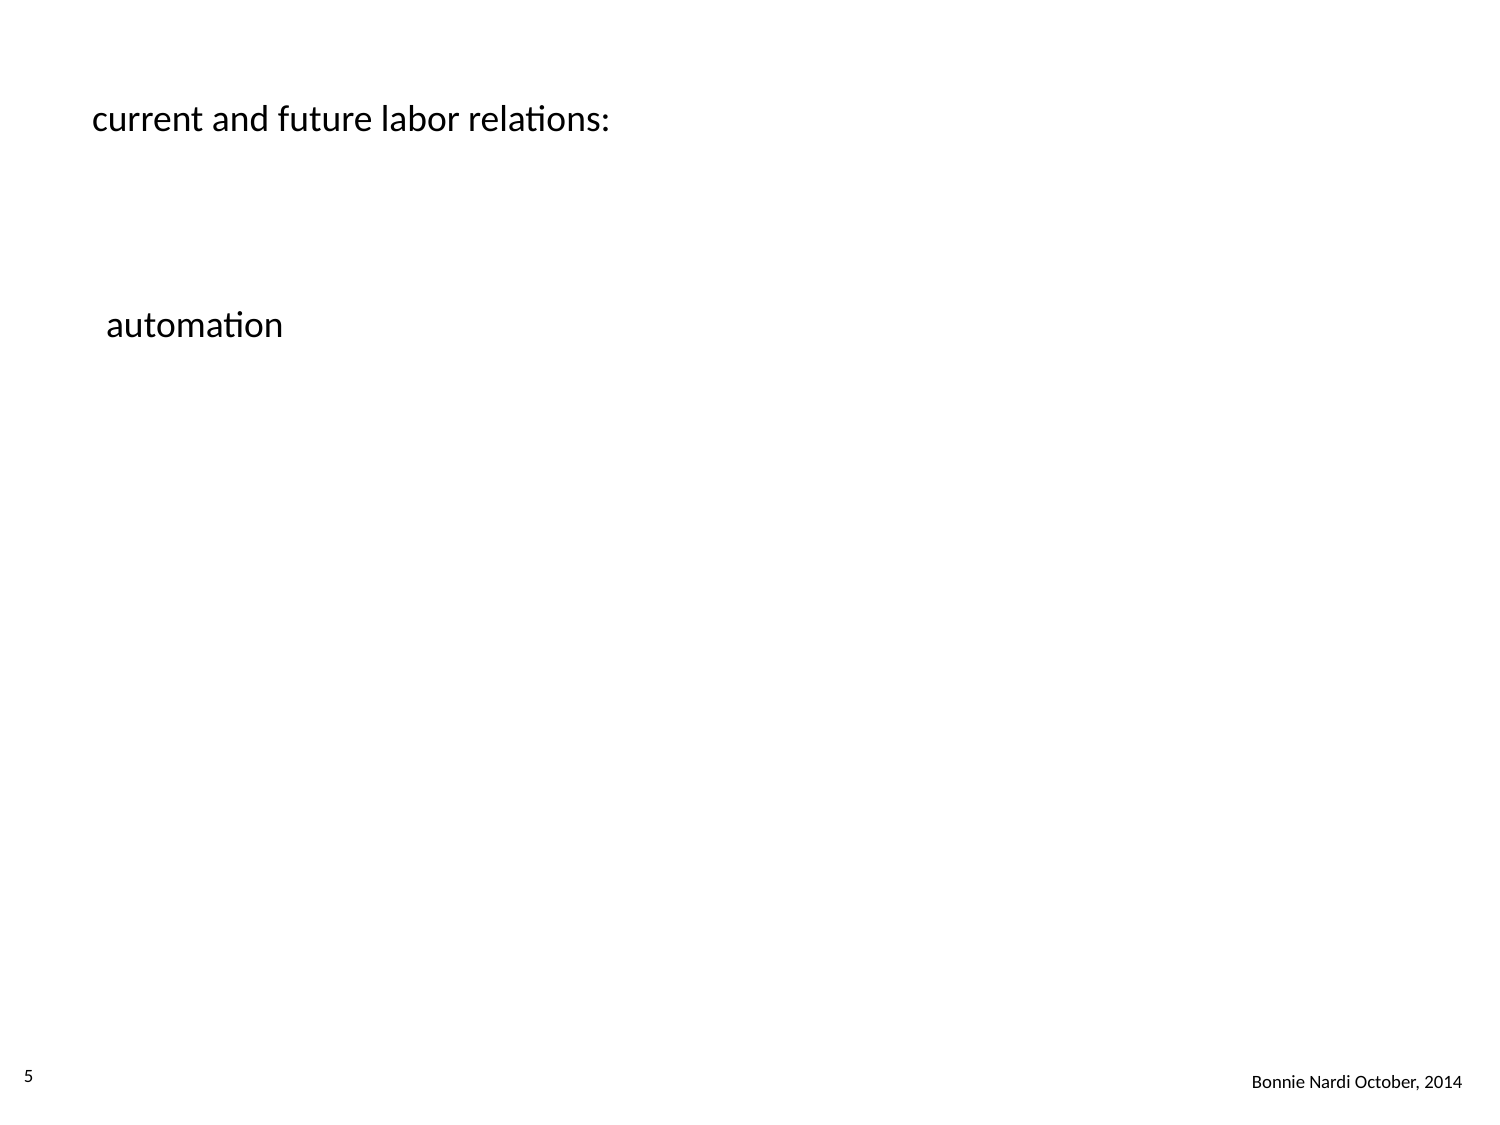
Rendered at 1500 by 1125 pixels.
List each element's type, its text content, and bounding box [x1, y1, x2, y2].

text_box 5 [9, 1056, 118, 1094]
text_box Bonnie Nardi October, 2014 [1237, 1061, 1478, 1100]
text_box automation [91, 247, 1405, 533]
title current and future labor relations: [77, 48, 1353, 186]
